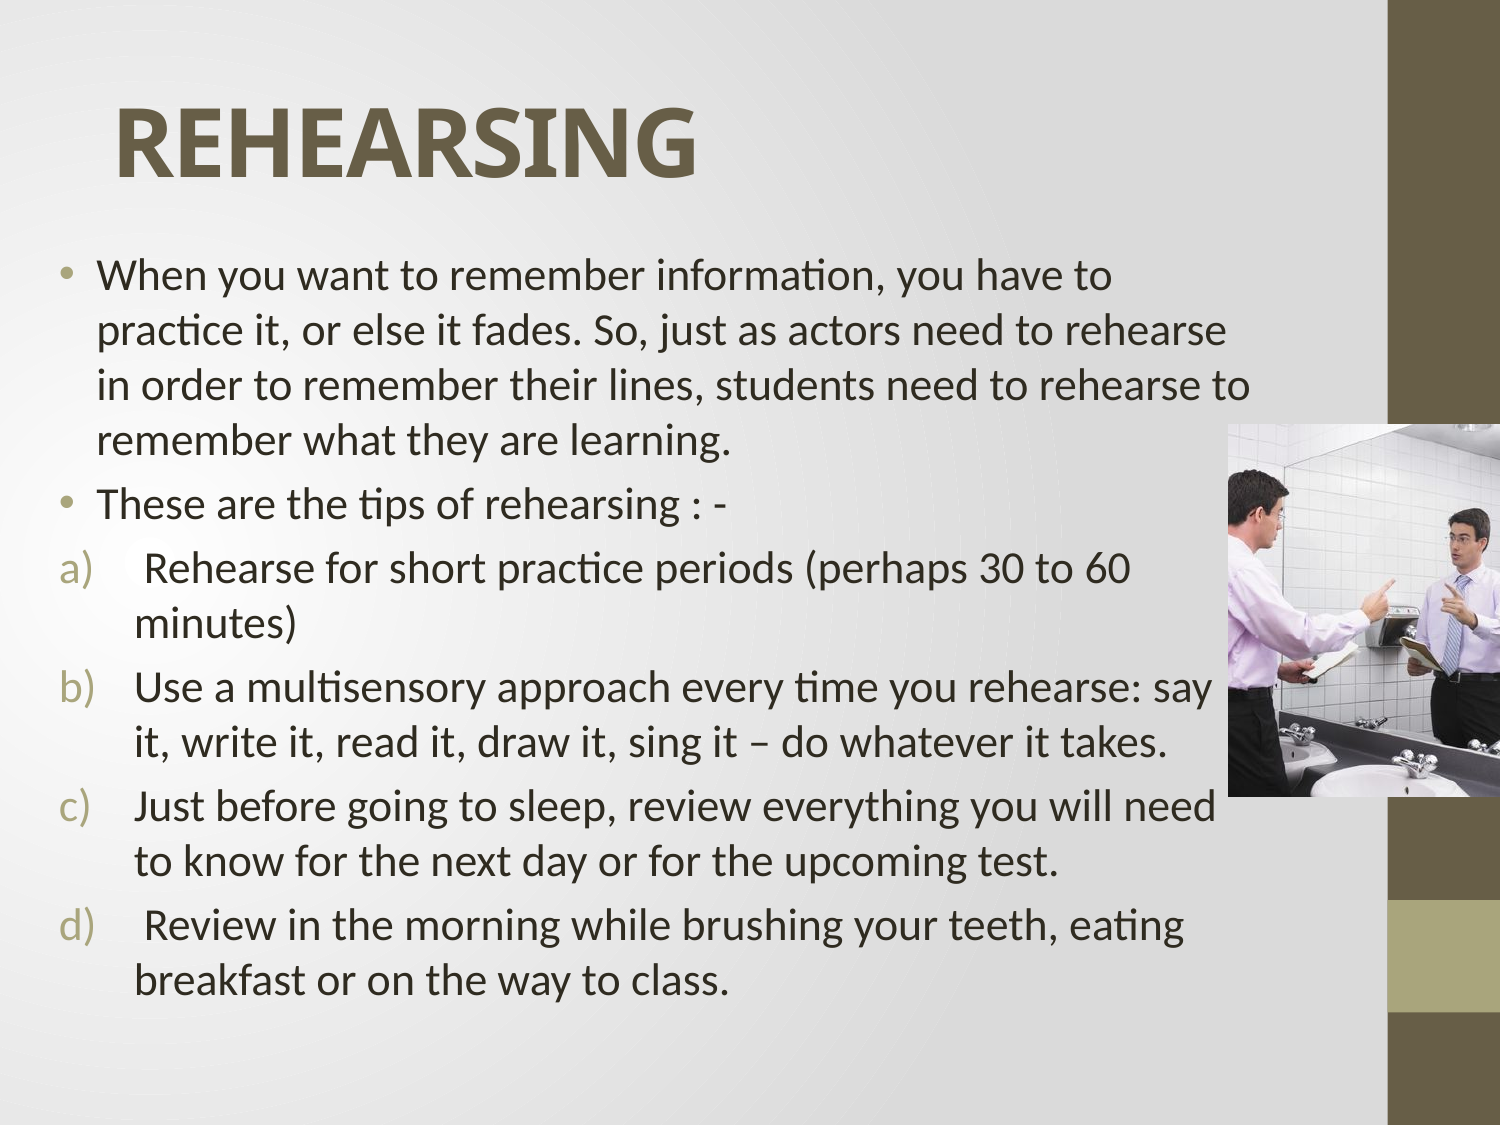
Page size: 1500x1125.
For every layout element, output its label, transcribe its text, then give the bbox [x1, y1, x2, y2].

list When you want to remember information, you have to practice it, or else it fades. So, just as actors need to rehearse in order to remember their lines, students need to rehearse to remember what they are learning. These are the tips of rehearsing : - Rehearse for short practice periods (perhaps 30 to 60 minutes) Use a multisensory approach every time you rehearse: say it, write it, read it, draw it, sing it – do whatever it takes. Just before going to sleep, review everything you will need to know for the next day or for the upcoming test. Review in the morning while brushing your teeth, eating breakfast or on the way to class. [24, 237, 1275, 1025]
title REHEARSING [75, 45, 1325, 233]
picture [1228, 424, 1500, 798]
